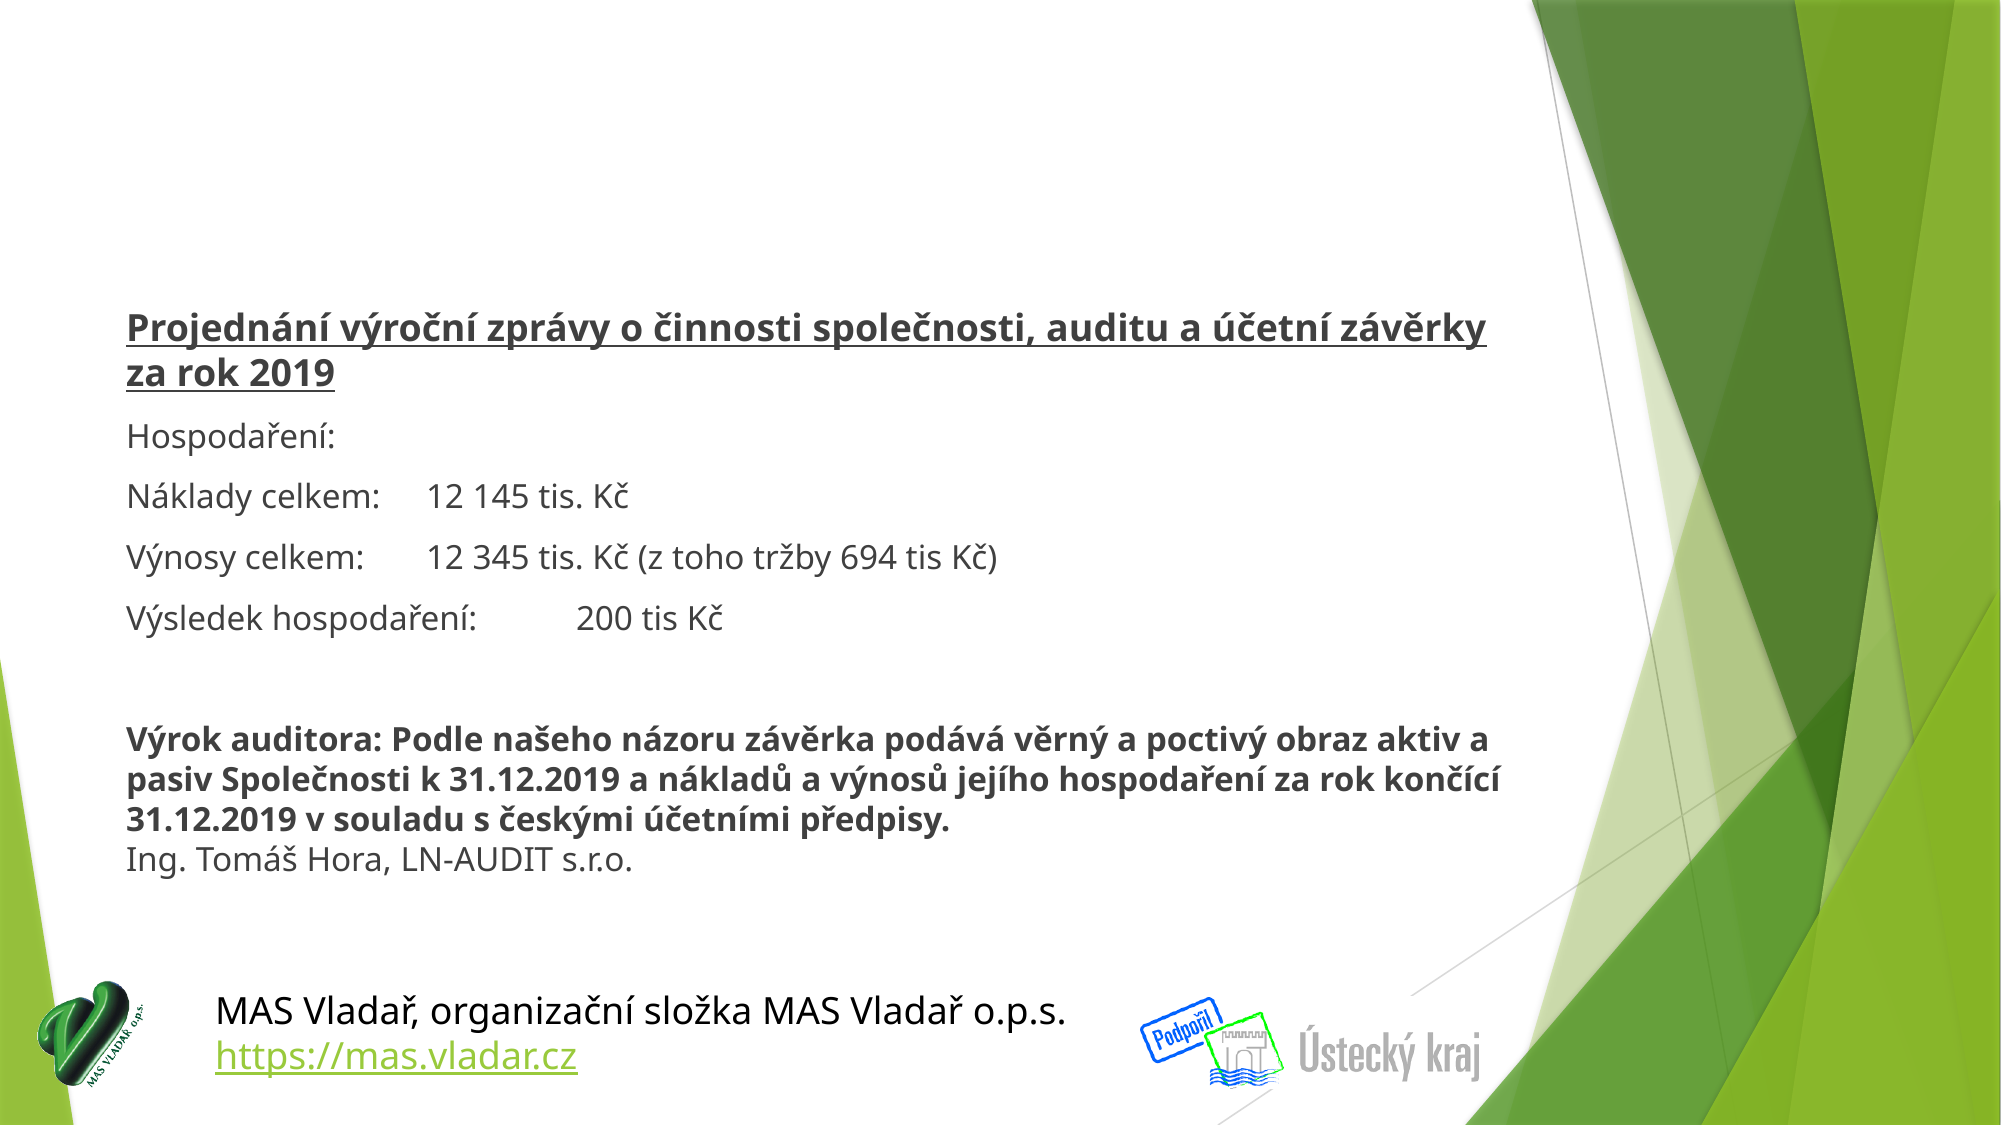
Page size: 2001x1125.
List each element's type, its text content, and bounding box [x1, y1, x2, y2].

picture [35, 979, 145, 1089]
picture [1139, 995, 1479, 1089]
text_box MAS Vladař, organizační složka MAS Vladař o.p.s. https://mas.vladar.cz [200, 979, 1202, 1091]
list Projednání výroční zprávy o činnosti společnosti, auditu a účetní závěrky za rok 2019 Hospodaření: Náklady celkem: 12 145 tis. Kč Výnosy celkem: 12 345 tis. Kč (z toho tržby 694 tis Kč) Výsledek hospodaření: 200 tis Kč Výrok auditora: Podle našeho názoru závěrka podává věrný a poctivý obraz aktiv a pasiv Společnosti k 31.12.2019 a nákladů a výnosů jejího hospodaření za rok končící 31.12.2019 v souladu s českými účetními předpisy. Ing. Tomáš Hora, LN-AUDIT s.r.o. [111, 255, 1522, 927]
